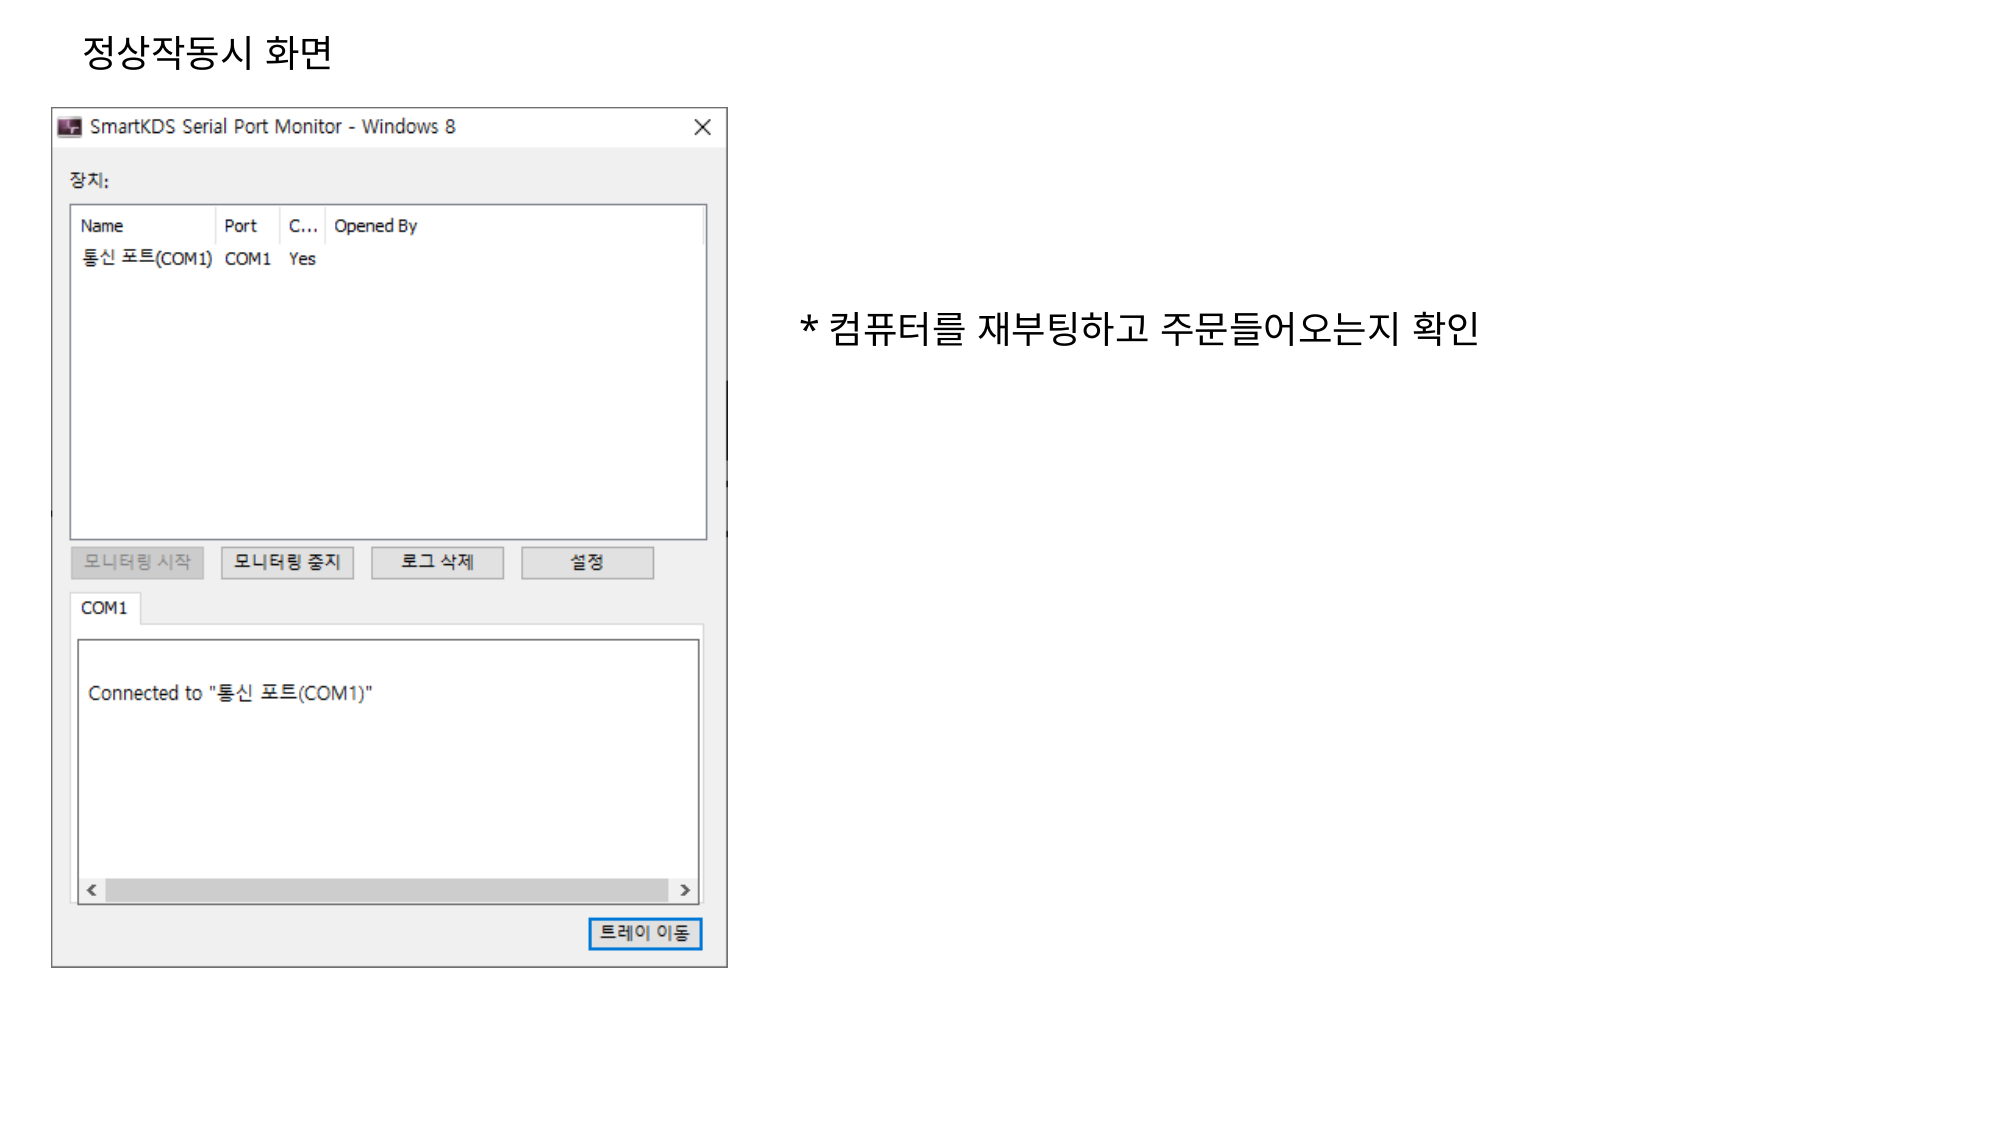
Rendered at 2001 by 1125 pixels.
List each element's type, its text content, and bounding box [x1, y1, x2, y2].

text_box 정상작동시 화면 [67, 22, 595, 82]
picture [51, 107, 728, 968]
text_box *컴퓨터를 재부팅하고 주문들어오는지 확인 [784, 298, 1979, 359]
